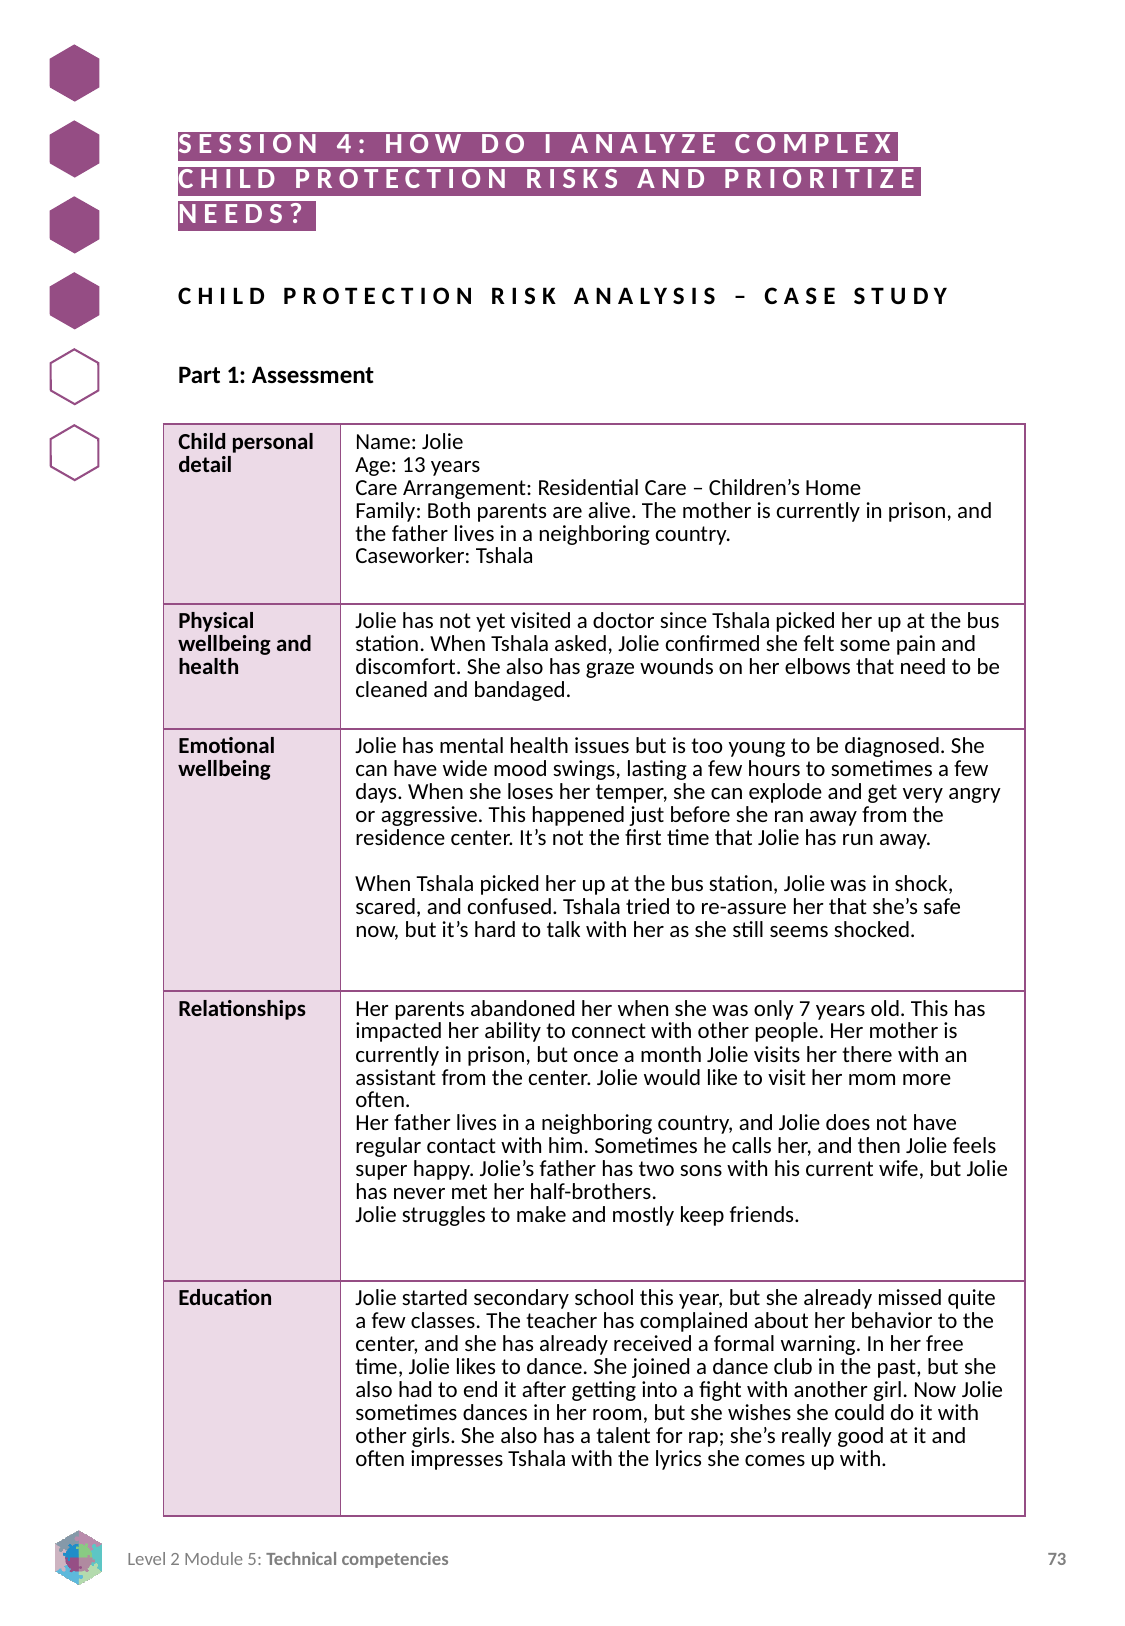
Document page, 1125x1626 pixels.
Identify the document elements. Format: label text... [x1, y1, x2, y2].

text_box [49, 272, 100, 330]
text_box CHILD PROTECTION RISK ANALYSIS – CASE STUDY [163, 271, 1029, 317]
text_box [49, 120, 100, 178]
text_box SESSION 4: HOW DO I ANALYZE COMPLEX CHILD PROTECTION RISKS AND PRIORITIZE NEEDS? [163, 116, 1025, 237]
table_cell Jolie started secondary school this year, but she already missed quite a few classes. The teacher has complained about her behavior to the center, and she has already received a formal warning. In her free time, Jolie likes to dance. She joined a dance club in the past, but she also had to end it after getting into a fight with another girl. Now Jolie sometimes dances in her room, but she wishes she could do it with other girls. She also has a talent for rap; she’s really good at it and often impresses Tshala with the lyrics she comes up with. [341, 1282, 1024, 1515]
table_header Name: Jolie Age: 13 years Care Arrangement: Residential Care – Children’s Home Family: Both parents are alive. The mother is currently in prison, and the father lives in a neighboring country. Caseworker: Tshala [341, 425, 1024, 603]
table_cell Jolie has mental health issues but is too young to be diagnosed. She can have wide mood swings, lasting a few hours to sometimes a few days. When she loses her temper, she can explode and get very angry or aggressive. This happened just before she ran away from the residence center. It’s not the first time that Jolie has run away. When Tshala picked her up at the bus station, Jolie was in shock, scared, and confused. Tshala tried to re-assure her that she’s safe now, but it’s hard to talk with her as she still seems shocked. [341, 730, 1024, 990]
text_box [49, 196, 100, 254]
table_header Child personal detail [164, 425, 340, 603]
table_cell Jolie has not yet visited a doctor since Tshala picked her up at the bus station. When Tshala asked, Jolie confirmed she felt some pain and discomfort. She also has graze wounds on her elbows that need to be cleaned and bandaged. [341, 605, 1024, 728]
picture [55, 1530, 102, 1585]
table_cell Her parents abandoned her when she was only 7 years old. This has impacted her ability to connect with other people. Her mother is currently in prison, but once a month Jolie visits her there with an assistant from the center. Jolie would like to visit her mom more often. Her father lives in a neighboring country, and Jolie does not have regular contact with him. Sometimes he calls her, and then Jolie feels super happy. Jolie’s father has two sons with his current wife, but Jolie has never met her half-brothers. Jolie struggles to make and mostly keep friends. [341, 992, 1024, 1280]
text_box Part 1: Assessment [163, 350, 889, 396]
table_cell Emotional wellbeing [164, 730, 340, 990]
table_cell Physical wellbeing and health [164, 605, 340, 728]
text_box [49, 424, 100, 482]
table_cell Education [164, 1282, 340, 1515]
table_cell Relationships [164, 992, 340, 1280]
text_box [49, 348, 100, 406]
text_box [49, 44, 100, 102]
